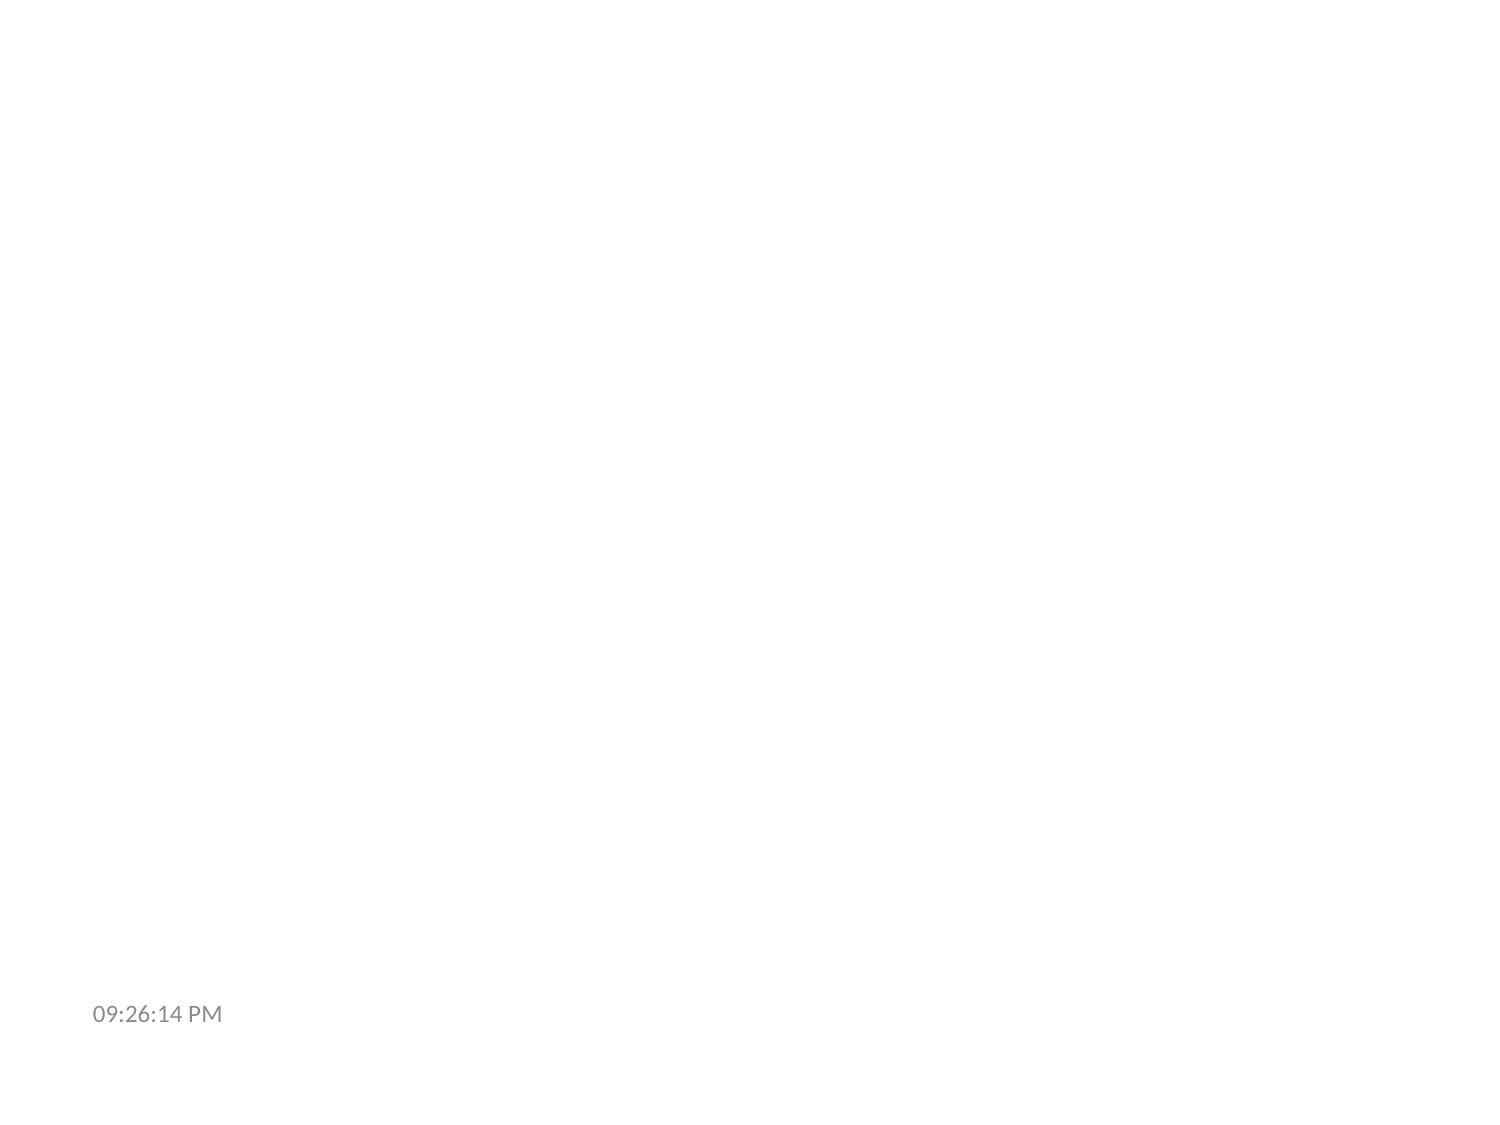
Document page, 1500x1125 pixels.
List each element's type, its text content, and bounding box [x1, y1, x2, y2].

text_box 3:35:09 PM [77, 982, 428, 1043]
